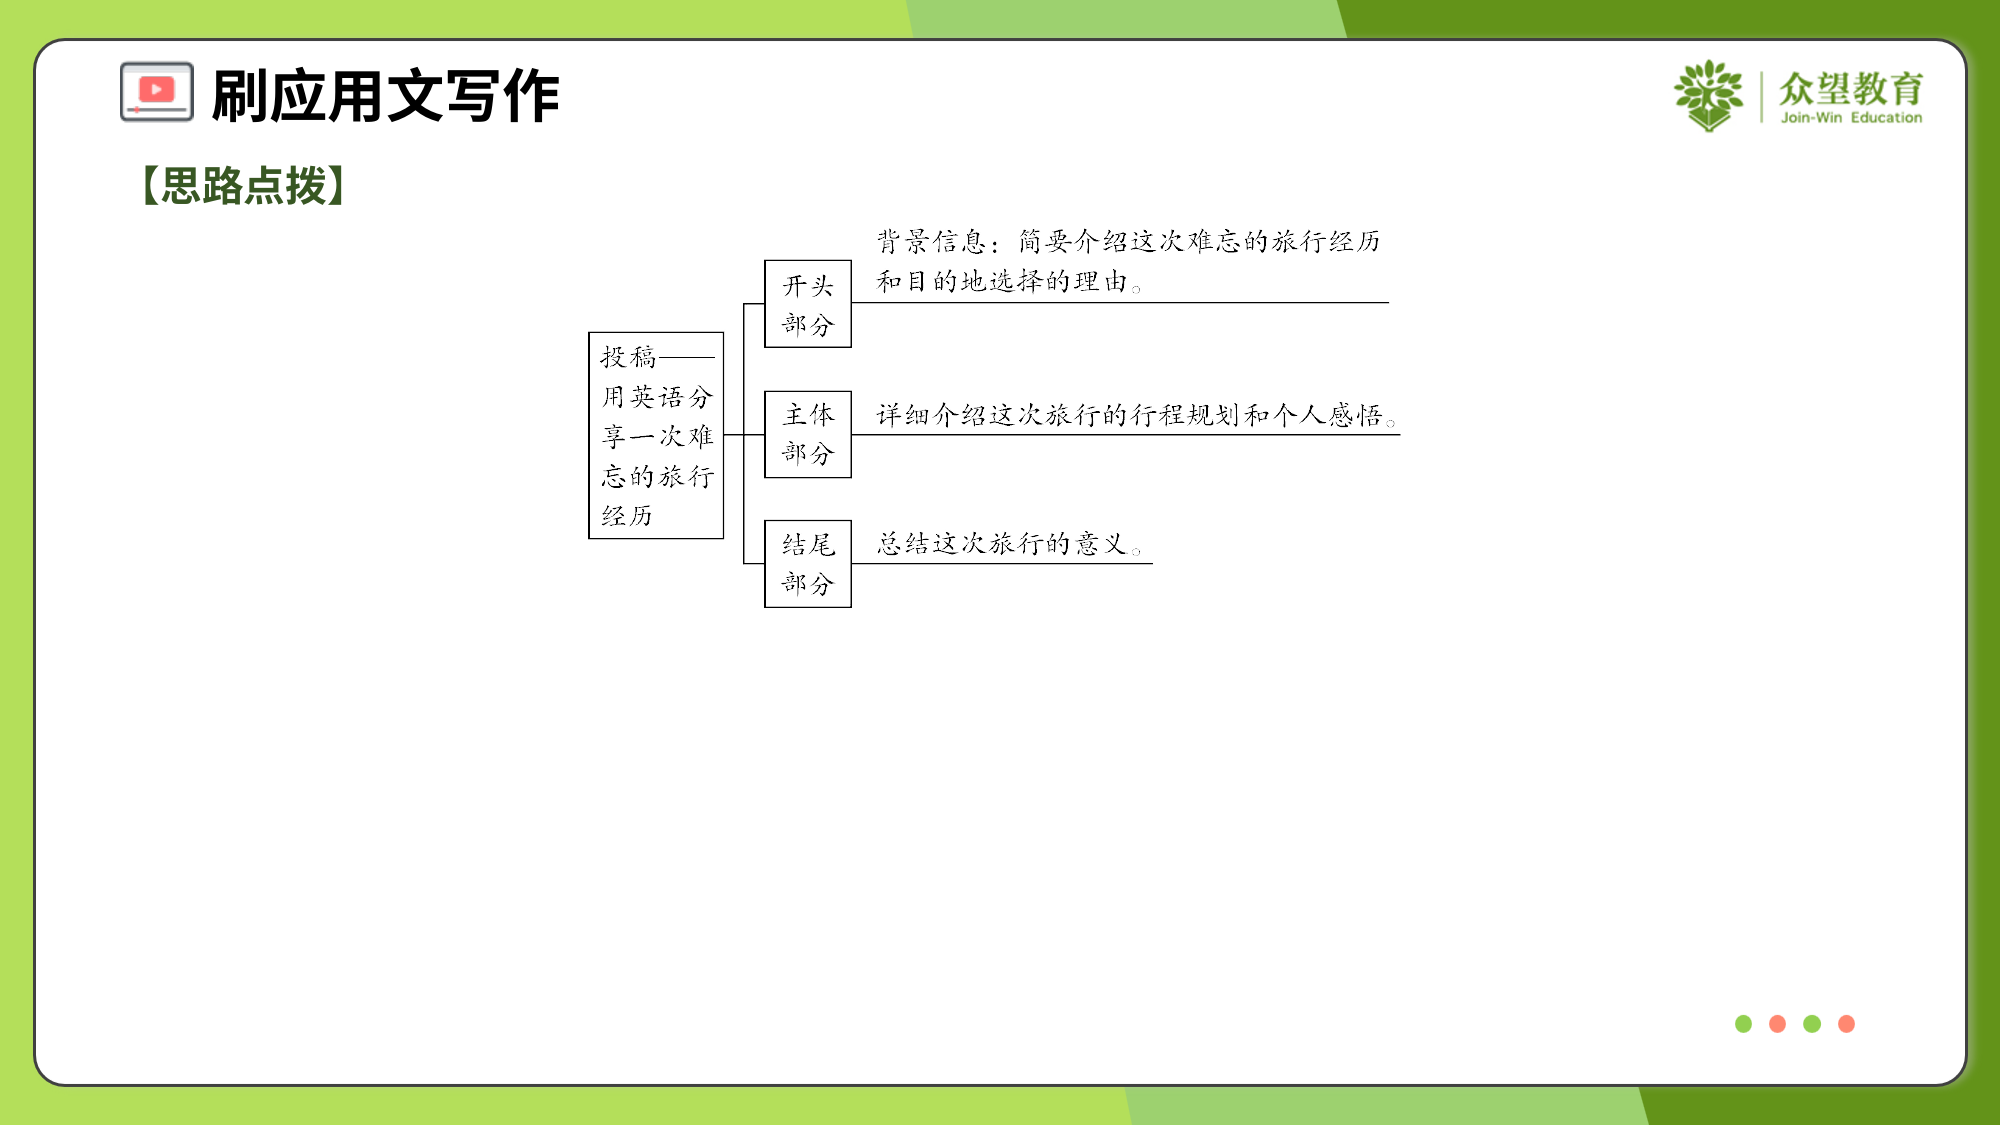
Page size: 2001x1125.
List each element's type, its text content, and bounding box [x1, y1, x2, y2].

text_box 【思路点拨】 [118, 147, 1883, 206]
picture [0, 0, 2000, 1125]
